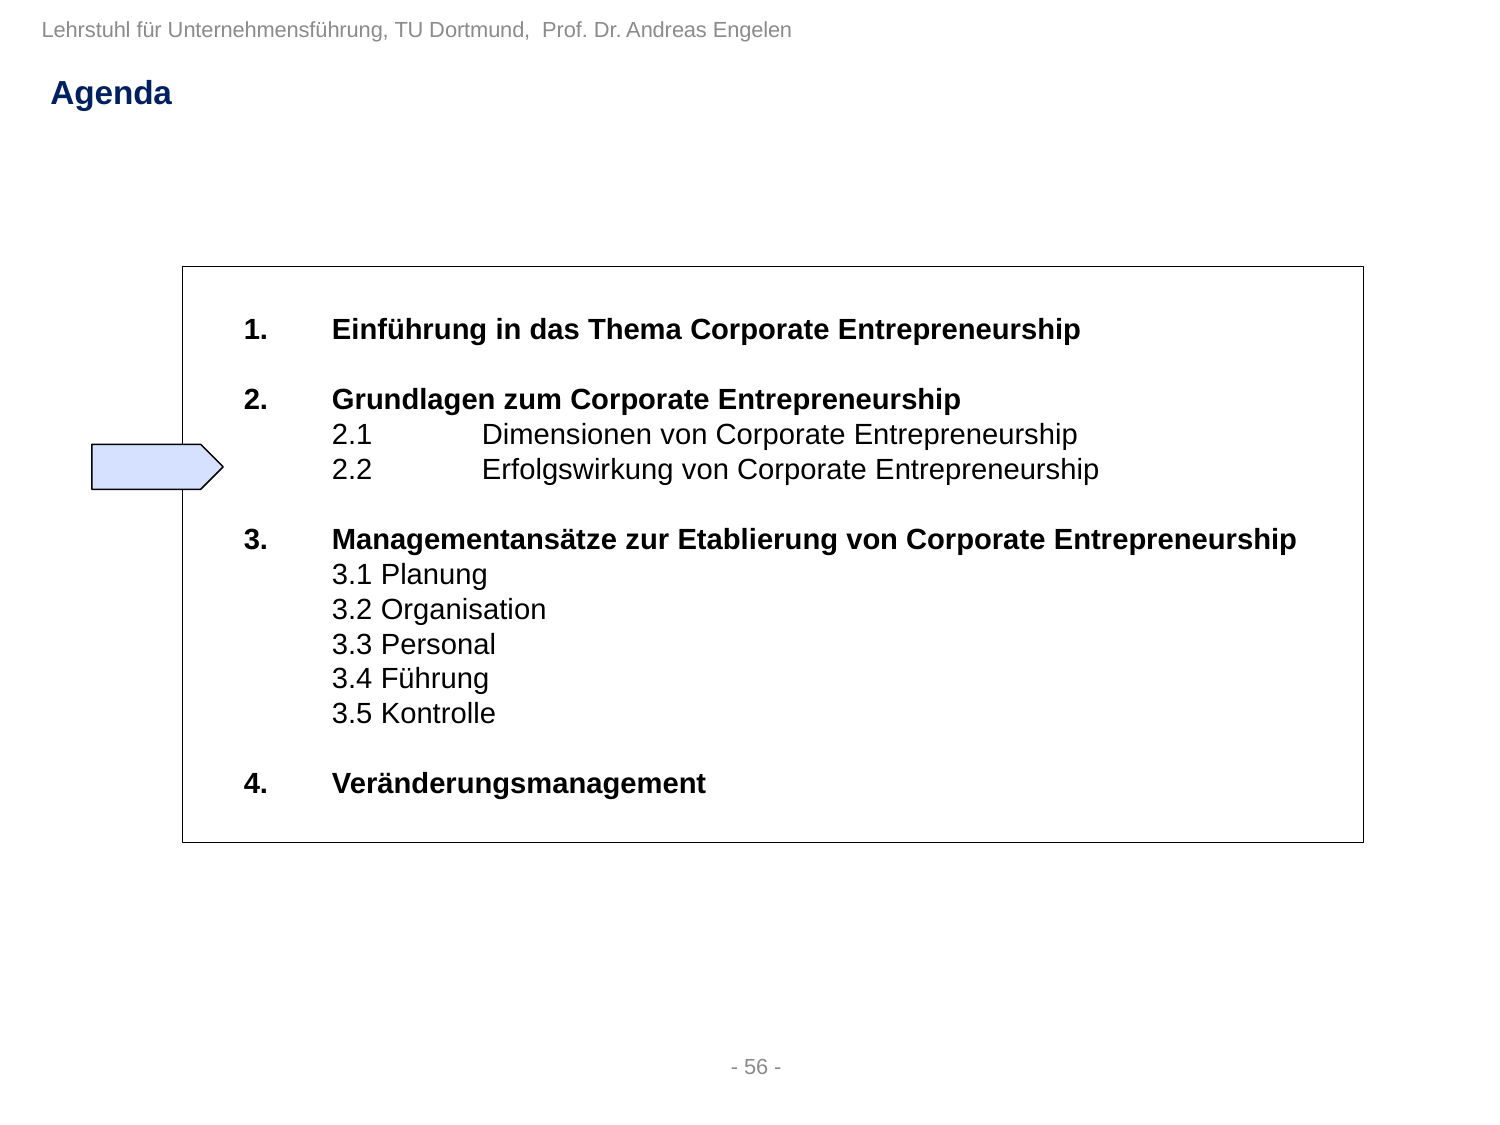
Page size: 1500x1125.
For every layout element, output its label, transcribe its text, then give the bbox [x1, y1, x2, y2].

slide_number - 56 - [599, 1045, 913, 1093]
text_box [91, 444, 224, 490]
text_box Agenda [35, 63, 1433, 119]
text_box [181, 266, 1364, 842]
